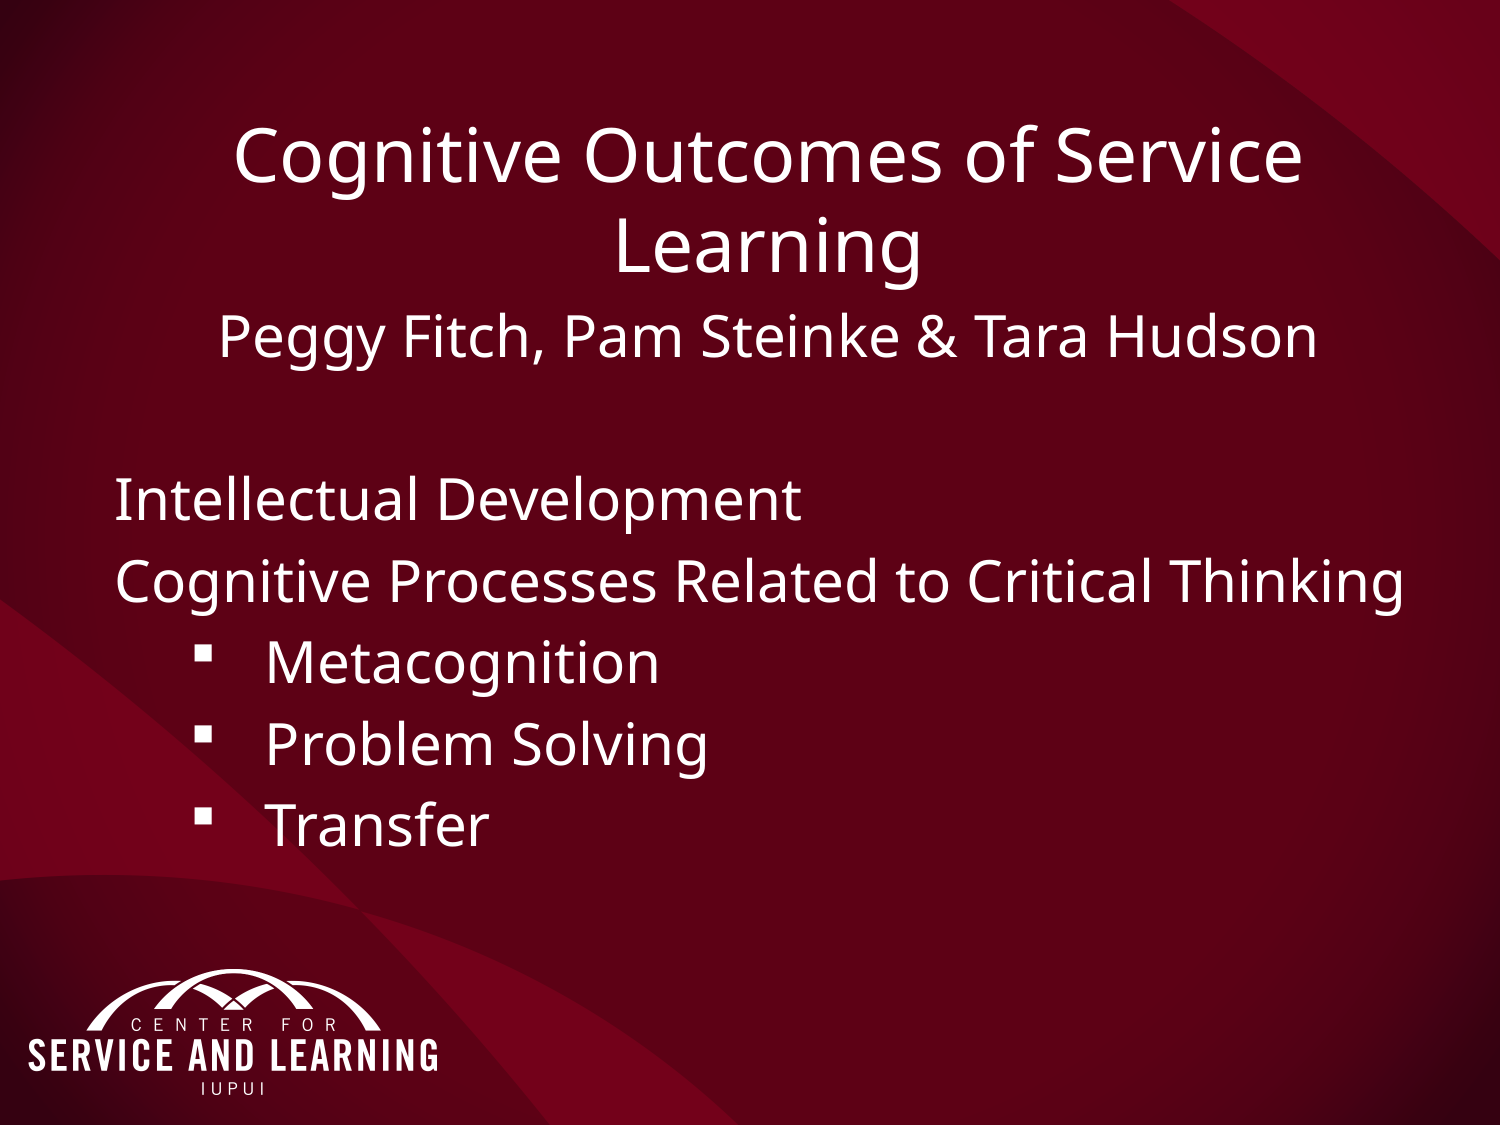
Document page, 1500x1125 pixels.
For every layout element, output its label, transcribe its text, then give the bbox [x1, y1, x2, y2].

picture [0, 0, 1500, 1125]
subtitle Cognitive Outcomes of Service Learning Peggy Fitch, Pam Steinke & Tara Hudson Intellectual Development Cognitive Processes Related to Critical Thinking Metacognition Problem Solving Transfer [99, 99, 1438, 1000]
